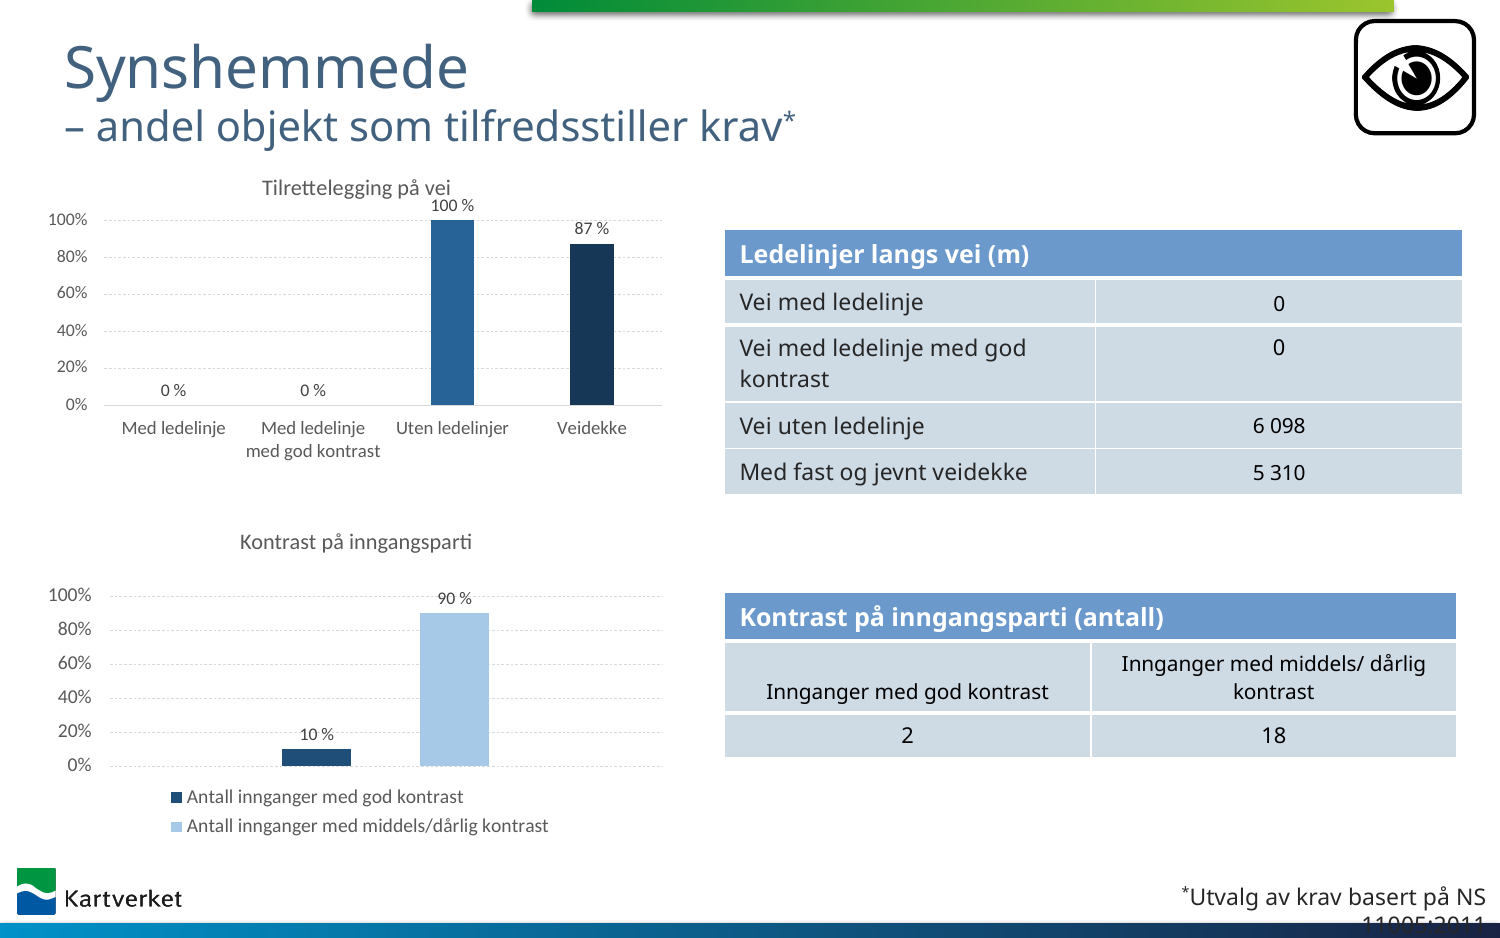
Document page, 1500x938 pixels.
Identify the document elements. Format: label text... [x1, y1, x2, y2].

table_cell 0 [1096, 280, 1462, 323]
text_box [1355, 20, 1475, 134]
table_cell Vei uten ledelinje [725, 403, 1095, 448]
table_cell Med fast og jevnt veidekke [725, 449, 1095, 494]
table_cell Vei med ledelinje med god kontrast [725, 327, 1095, 401]
picture [41, 520, 673, 846]
table_header Ledelinjer langs vei (m) [725, 230, 1462, 276]
table_header Kontrast på inngangsparti (antall) [725, 593, 1456, 639]
table_cell 6 098 [1096, 403, 1462, 448]
text_box Synshemmede – andel objekt som tilfredsstiller krav* [49, 24, 1431, 158]
table_cell 0 [1096, 327, 1462, 401]
table_cell 2 [725, 715, 1090, 757]
table_cell 18 [1092, 715, 1456, 757]
table_cell 5 310 [1096, 449, 1462, 494]
table_cell Innganger med god kontrast [725, 643, 1090, 711]
table_cell Innganger med middels/ dårlig kontrast [1092, 643, 1456, 711]
text_box *Utvalg av krav basert på NS 11005:2011 [1068, 873, 1500, 938]
table_cell Vei med ledelinje [725, 280, 1095, 323]
picture [41, 166, 673, 492]
